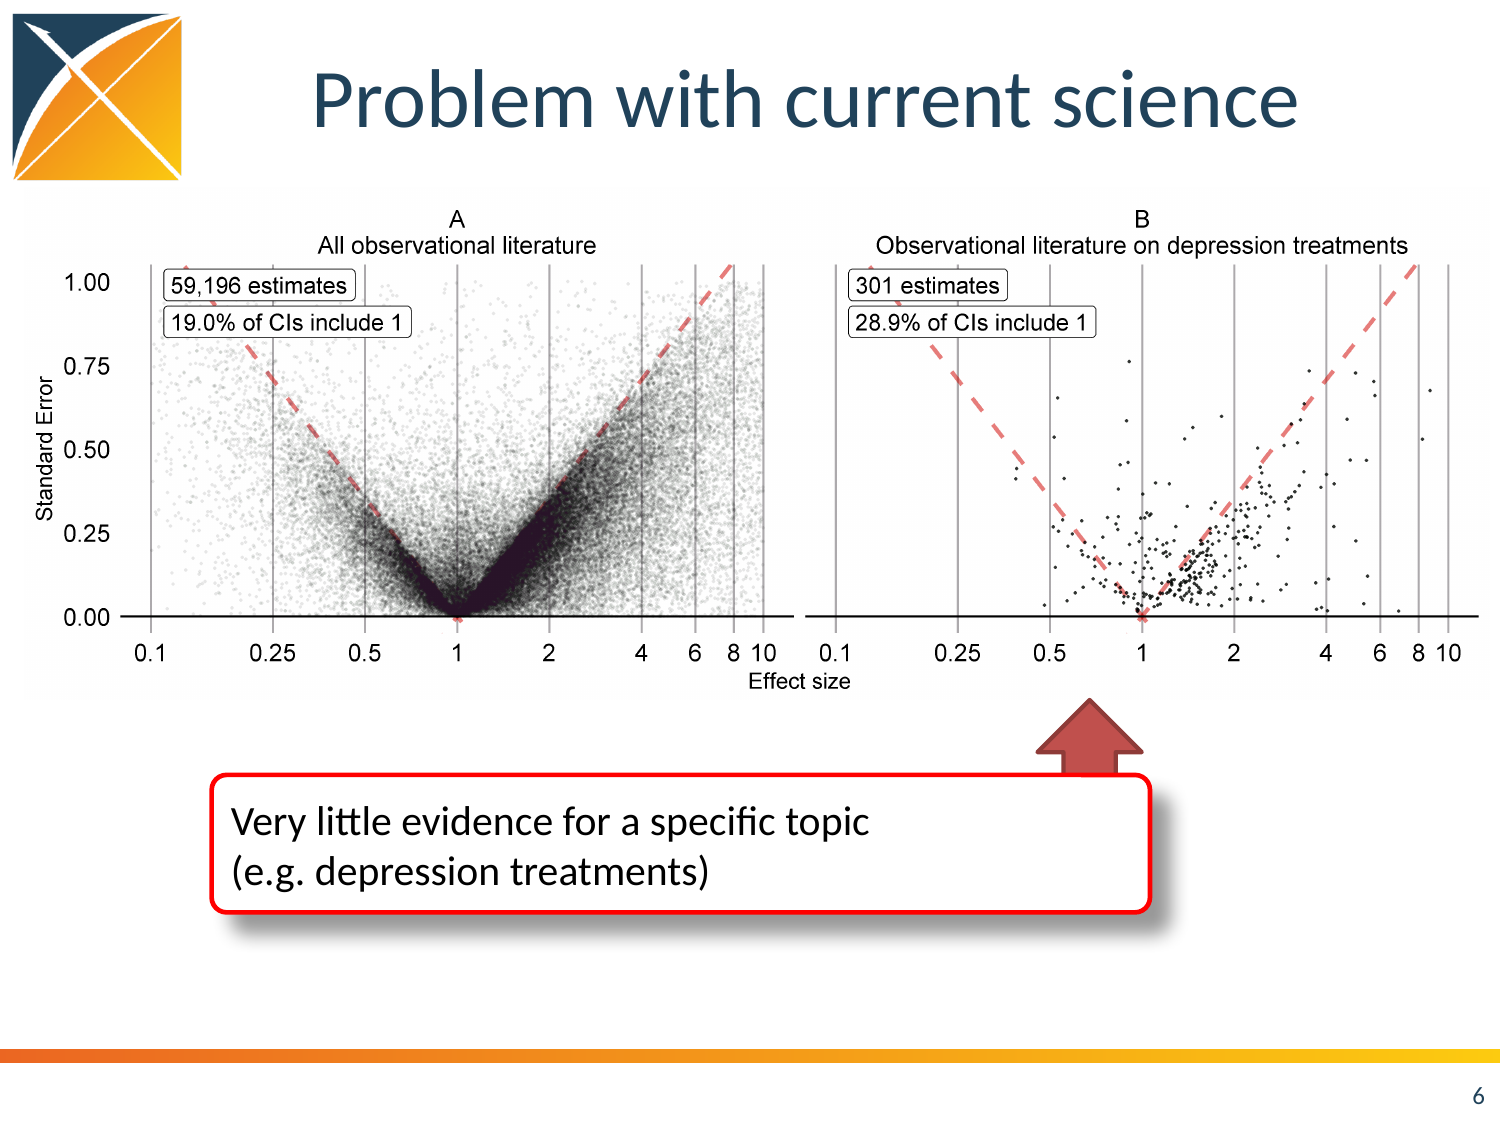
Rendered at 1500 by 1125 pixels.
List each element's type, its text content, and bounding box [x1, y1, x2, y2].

text_box [1035, 708, 1144, 772]
picture [0, 0, 206, 200]
text_box Very little evidence for a specific topic (e.g. depression treatments) [209, 772, 1153, 915]
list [24, 187, 1490, 701]
slide_number 6 [1149, 1065, 1500, 1125]
title Problem with current science [187, 24, 1425, 163]
